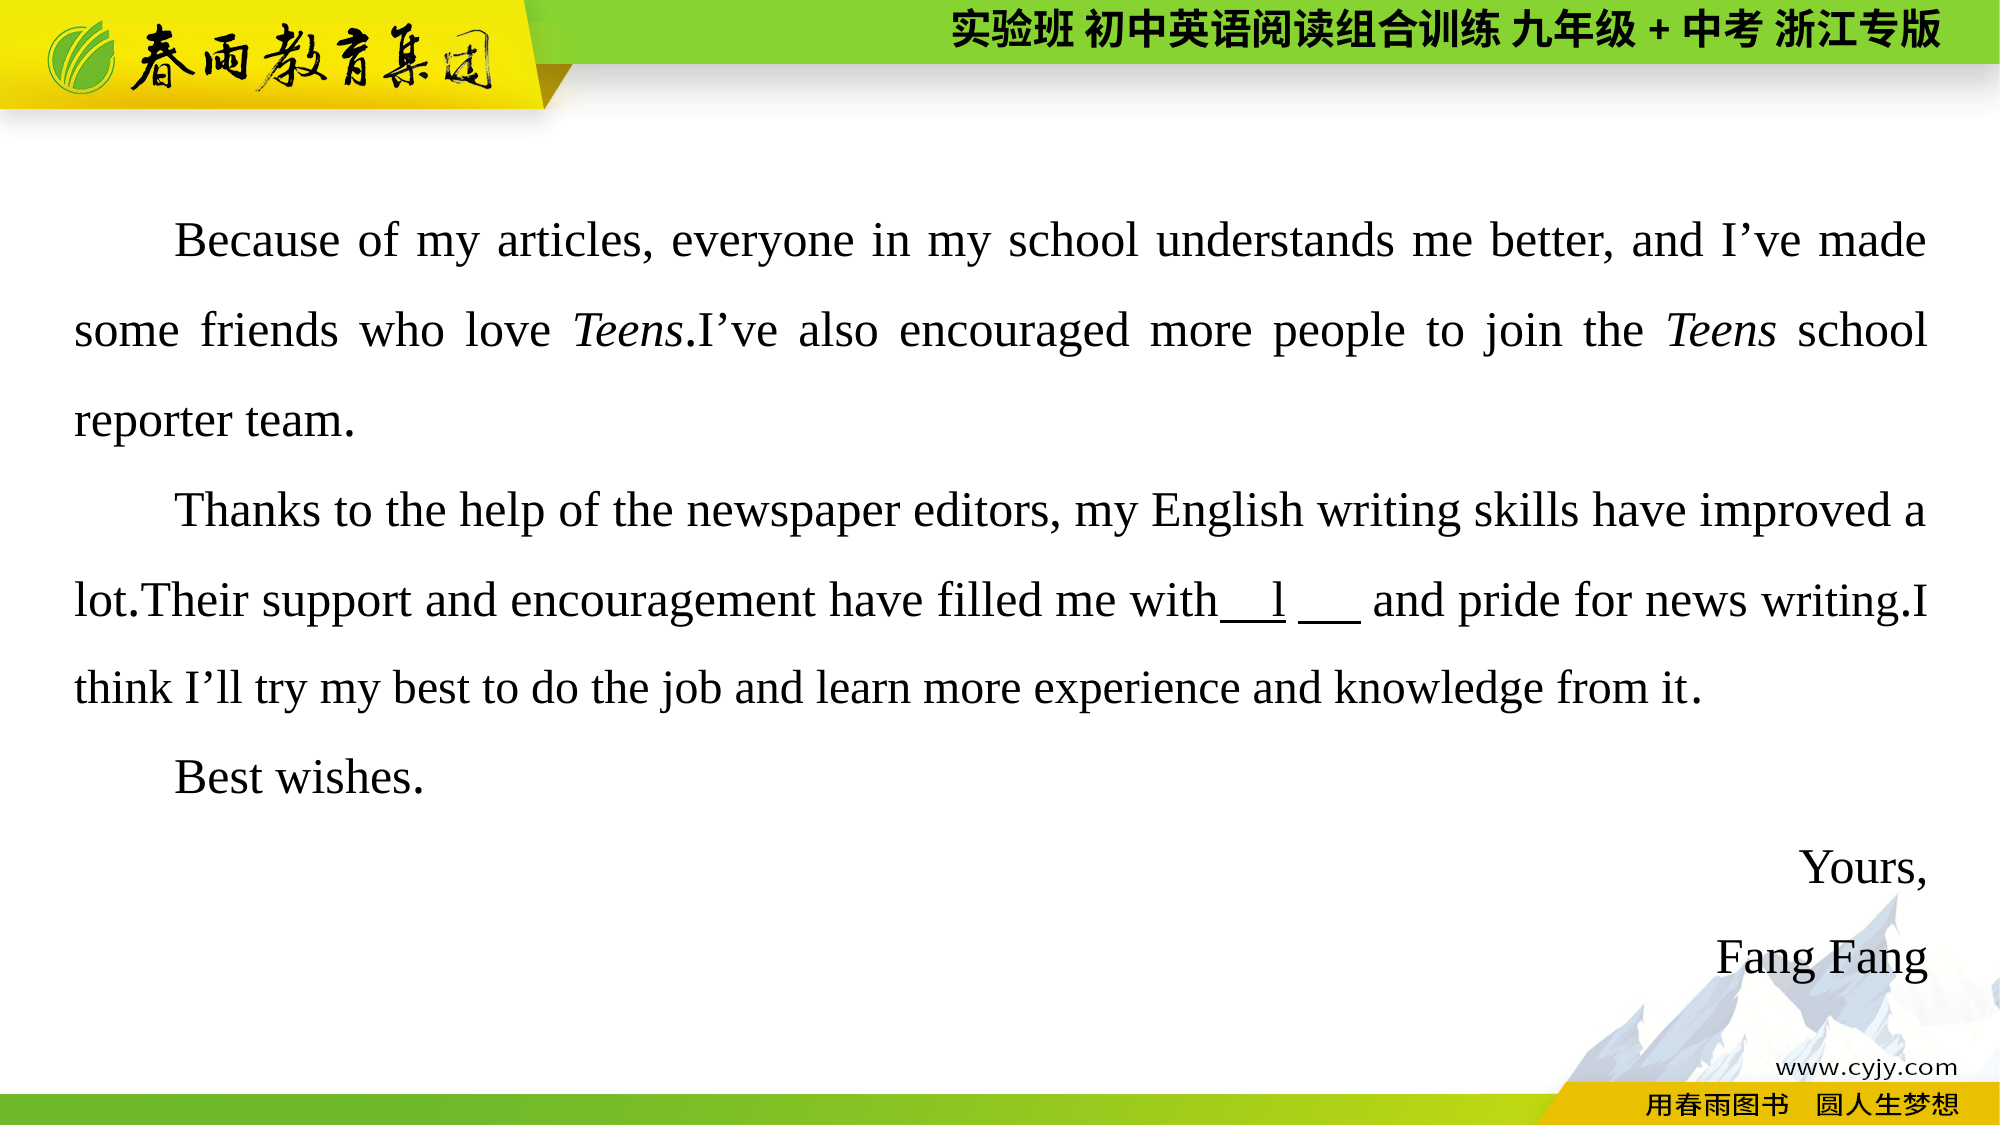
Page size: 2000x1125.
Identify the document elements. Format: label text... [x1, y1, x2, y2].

picture [0, 0, 2000, 1125]
list Because of my articles, everyone in my school understands me better, and I’ve made some friends who love Teens.I’ve also encouraged more people to join the Teens school reporter team. Thanks to the help of the newspaper editors, my English writing skills have improved a lot.Their support and encouragement have filled me with l and pride for news writing.I think I’ll try my best to do the job and learn more experience and knowledge from it. Best wishes. Yours, Fang Fang [59, 169, 1944, 999]
